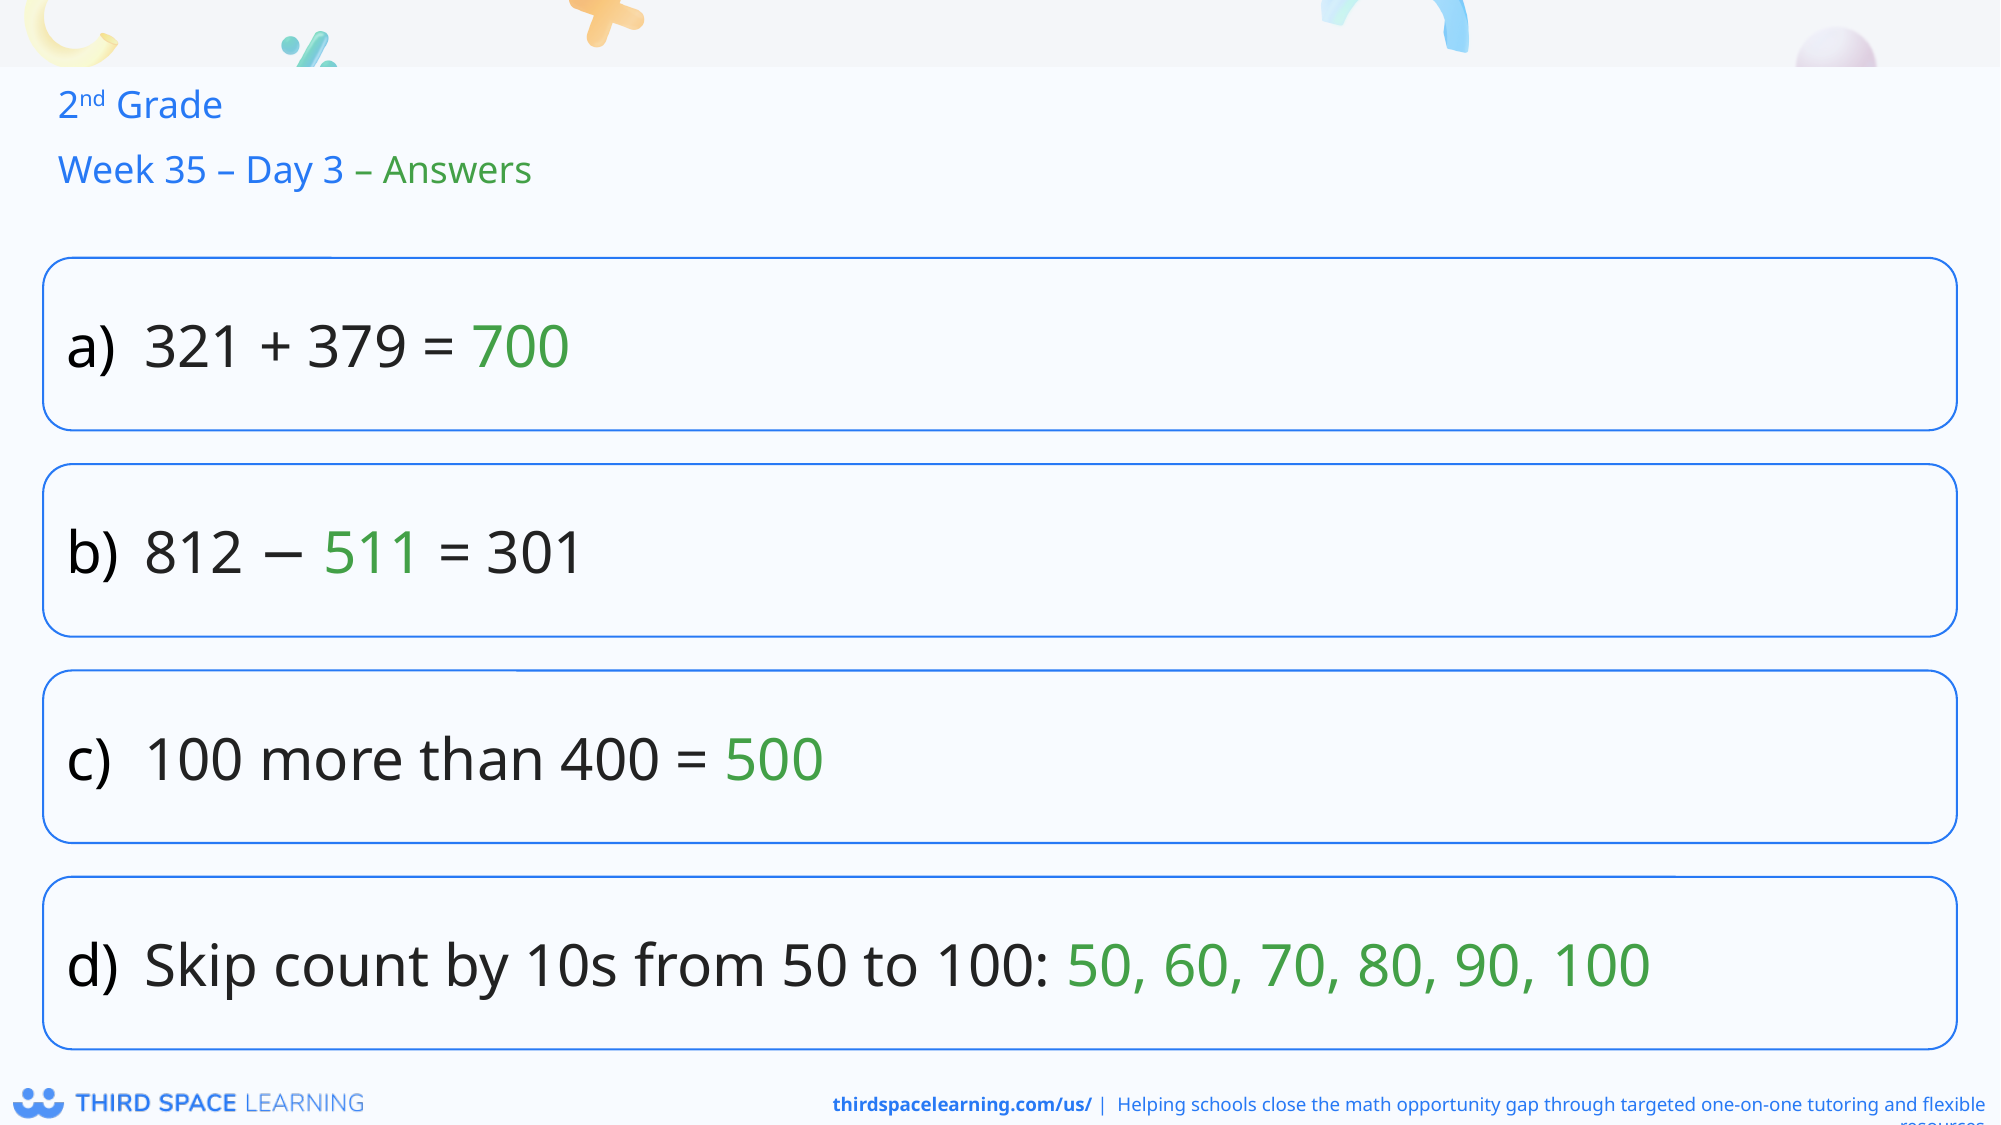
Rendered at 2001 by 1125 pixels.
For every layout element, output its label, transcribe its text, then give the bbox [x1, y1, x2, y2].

list 812 − 511 = 301 [129, 478, 1939, 623]
list 321 + 379 = 700 [129, 272, 1939, 416]
list 100 more than 400 = 500 [129, 684, 1939, 829]
picture [13, 1088, 365, 1119]
text_box 2nd Grade Week 35 – Day 3 – Answers [43, 73, 705, 212]
list Skip count by 10s from 50 to 100: 50, 60, 70, 80, 90, 100 [129, 891, 1939, 1035]
picture [0, 0, 2000, 67]
